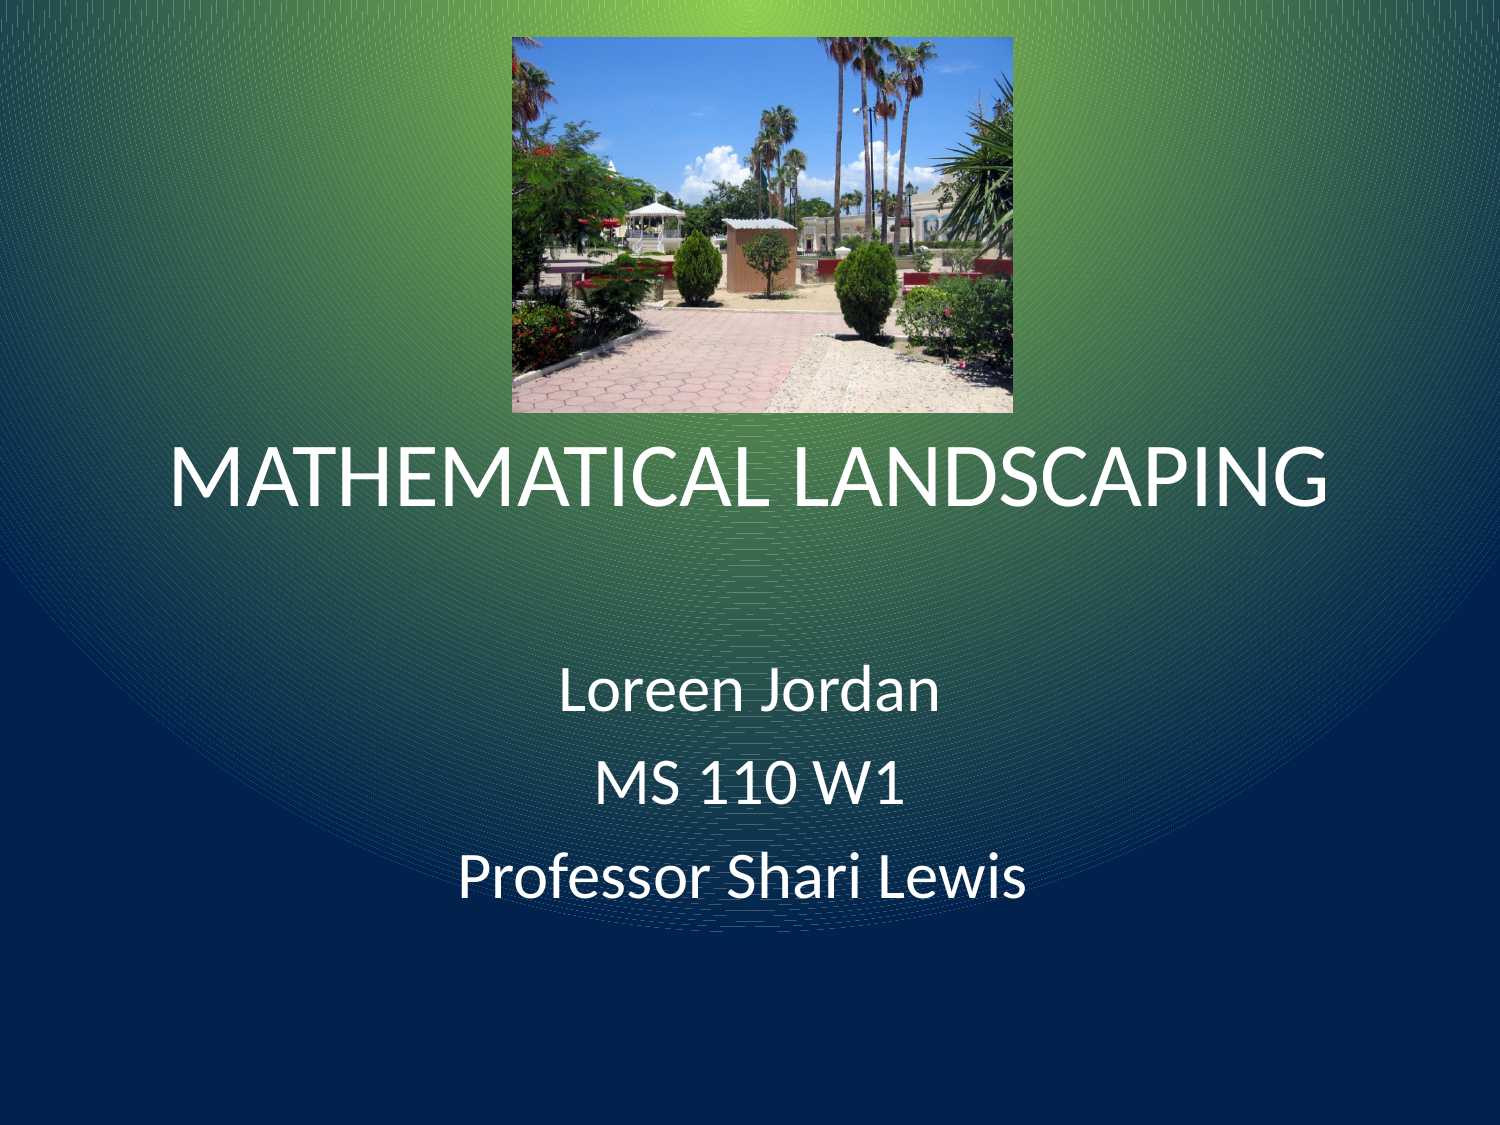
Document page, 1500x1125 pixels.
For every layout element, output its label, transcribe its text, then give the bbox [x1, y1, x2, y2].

subtitle Loreen Jordan MS 110 W1 Professor Shari Lewis [225, 637, 1275, 925]
title MATHEMATICAL LANDSCAPING [112, 349, 1388, 591]
picture [512, 37, 1013, 413]
table_cell [678, 33, 822, 37]
